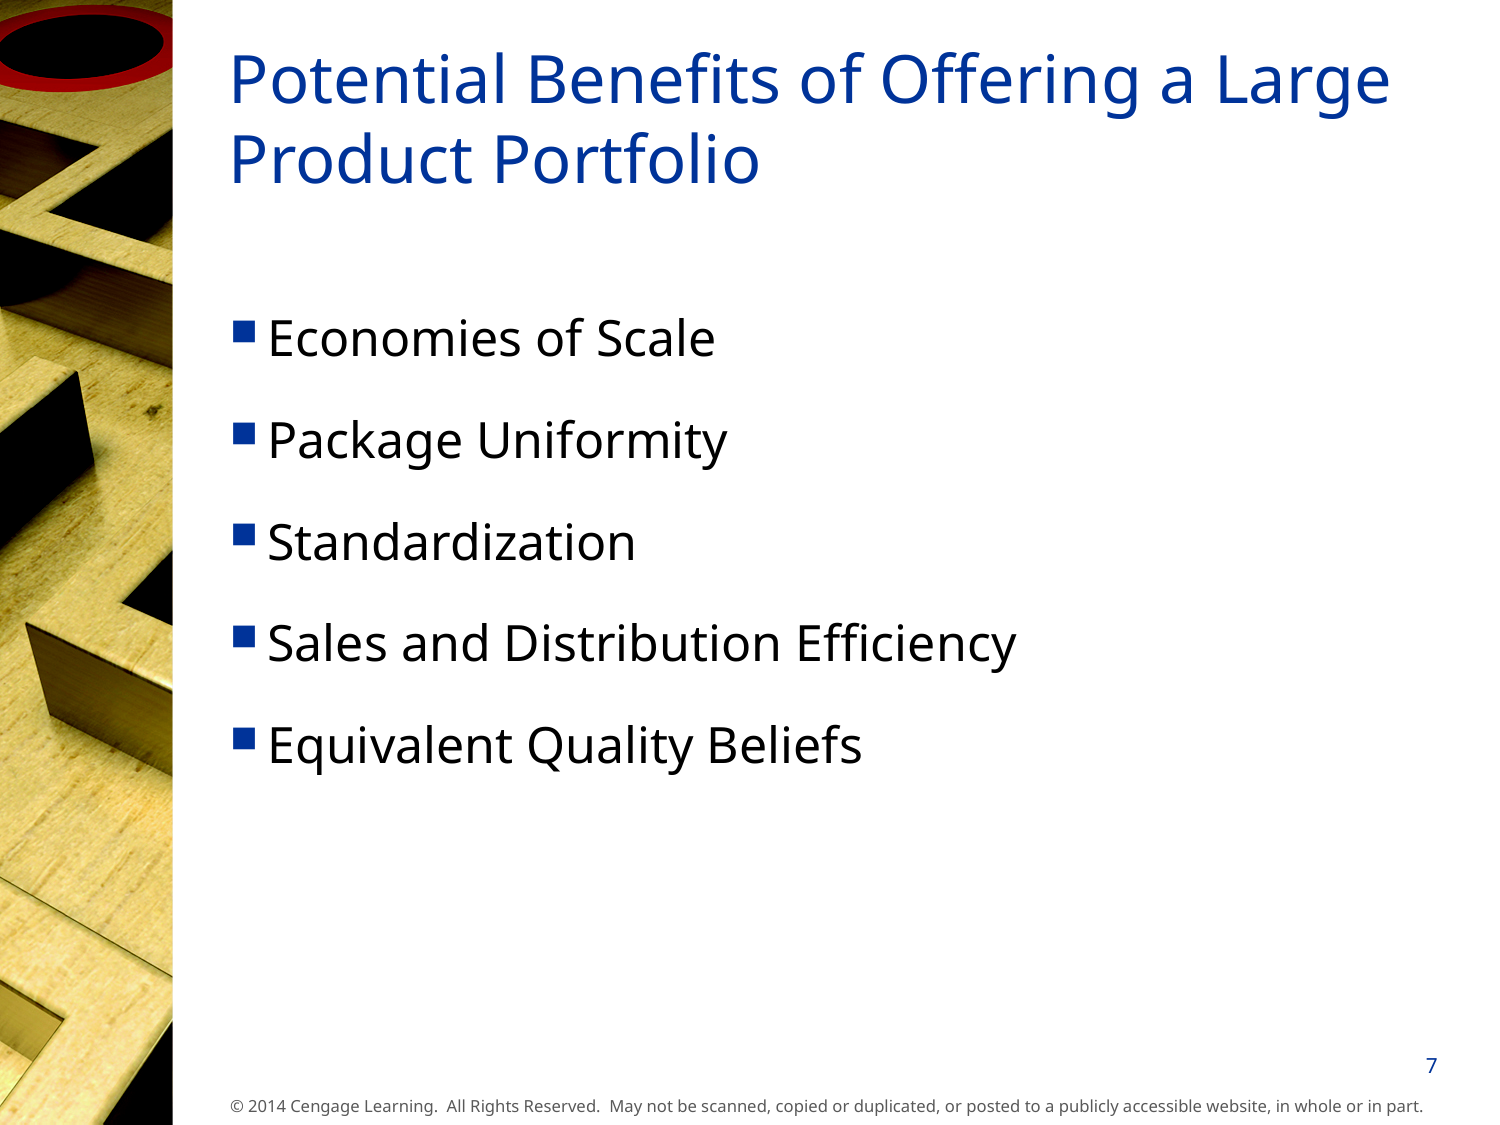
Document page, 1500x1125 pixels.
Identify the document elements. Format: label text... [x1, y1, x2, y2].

slide_number 7 [1386, 1037, 1478, 1097]
picture [0, 0, 173, 1125]
title Potential Benefits of Offering a Large Product Portfolio [213, 29, 1454, 213]
list Economies of Scale Package Uniformity Standardization Sales and Distribution Efficiency Equivalent Quality Beliefs [215, 212, 1478, 981]
